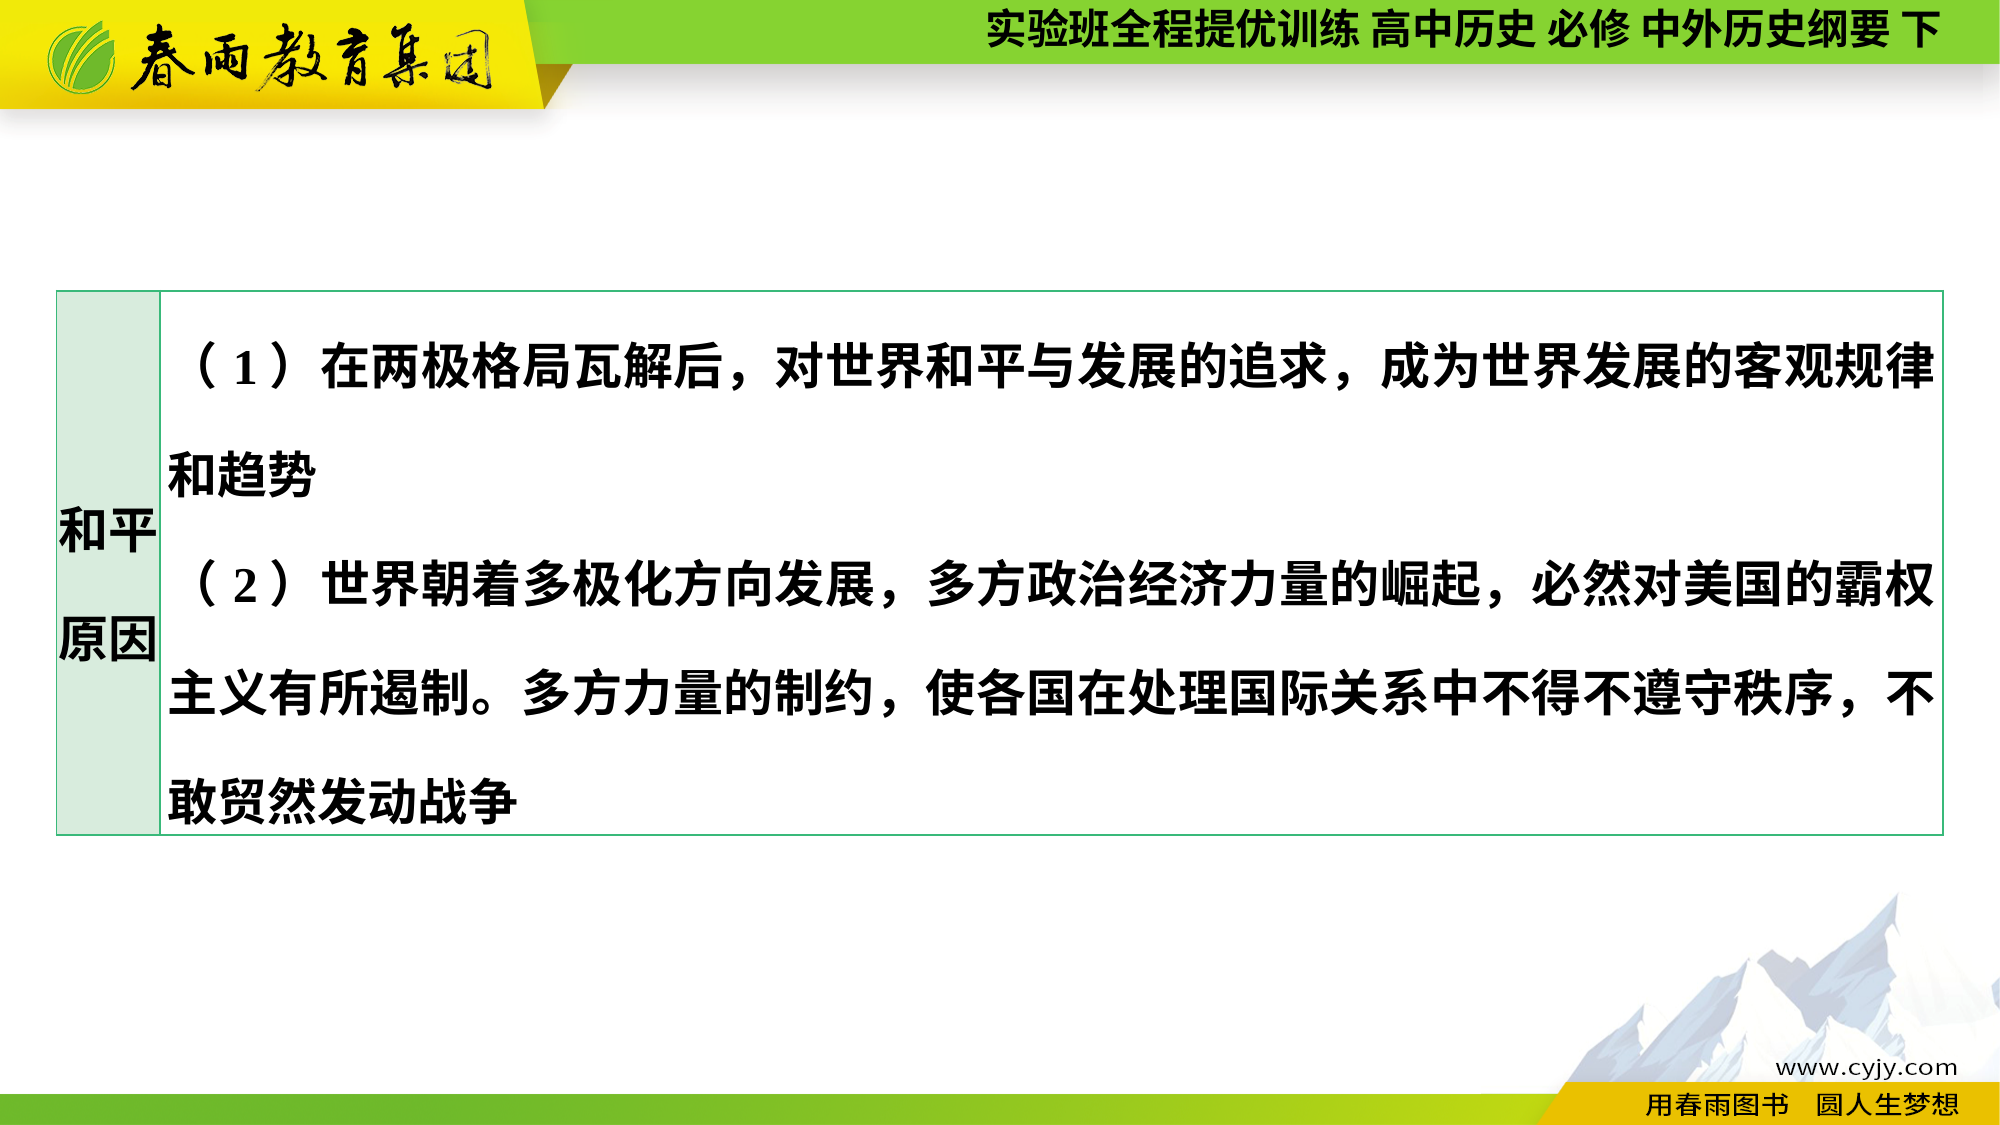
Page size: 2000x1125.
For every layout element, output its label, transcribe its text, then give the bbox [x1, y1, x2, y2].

picture [0, 0, 2000, 1125]
table_header 和平 原因 [57, 292, 159, 834]
table_header （1）在两极格局瓦解后，对世界和平与发展的追求，成为世界发展的客观规律和趋势 （2）世界朝着多极化方向发展，多方政治经济力量的崛起，必然对美国的霸权主义有所遏制。多方力量的制约，使各国在处理国际关系中不得不遵守秩序，不敢贸然发动战争 [161, 292, 1942, 834]
